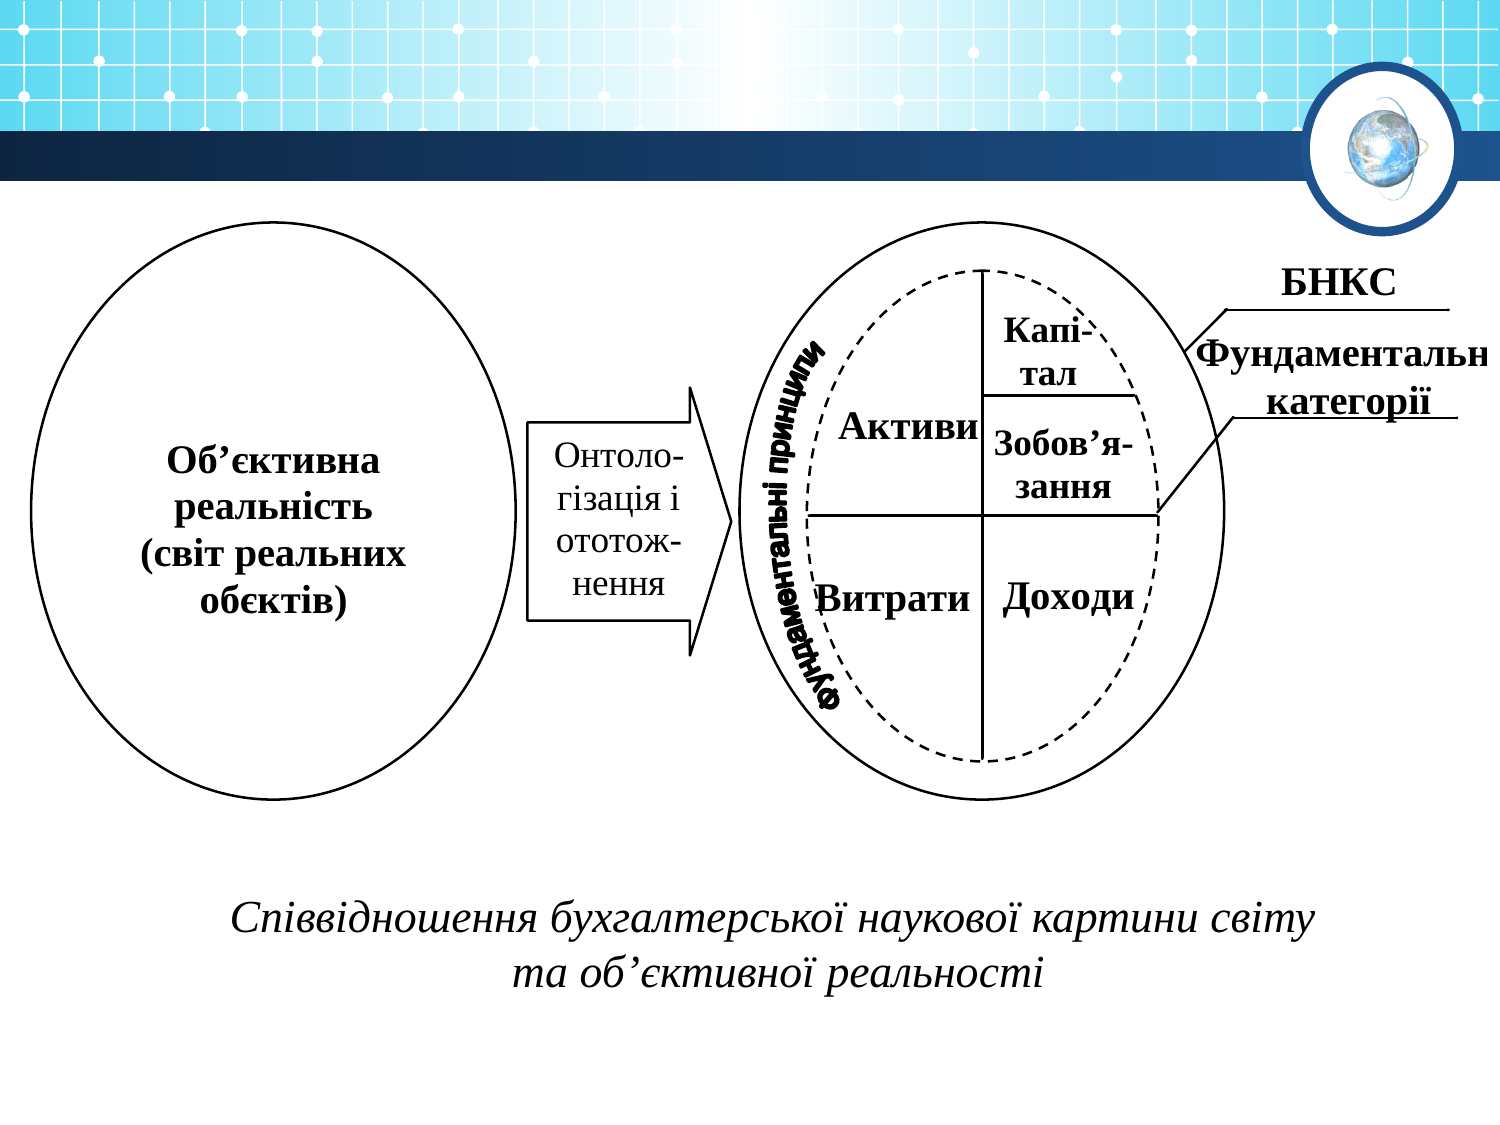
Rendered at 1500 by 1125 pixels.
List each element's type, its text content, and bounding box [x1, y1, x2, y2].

text_box Співвідношення бухгалтерської наукової картини світу та об’єктивної реальності [0, 879, 1500, 1005]
picture [1311, 153, 1453, 219]
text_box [28, 219, 1487, 803]
text_box [29, 31, 1500, 153]
